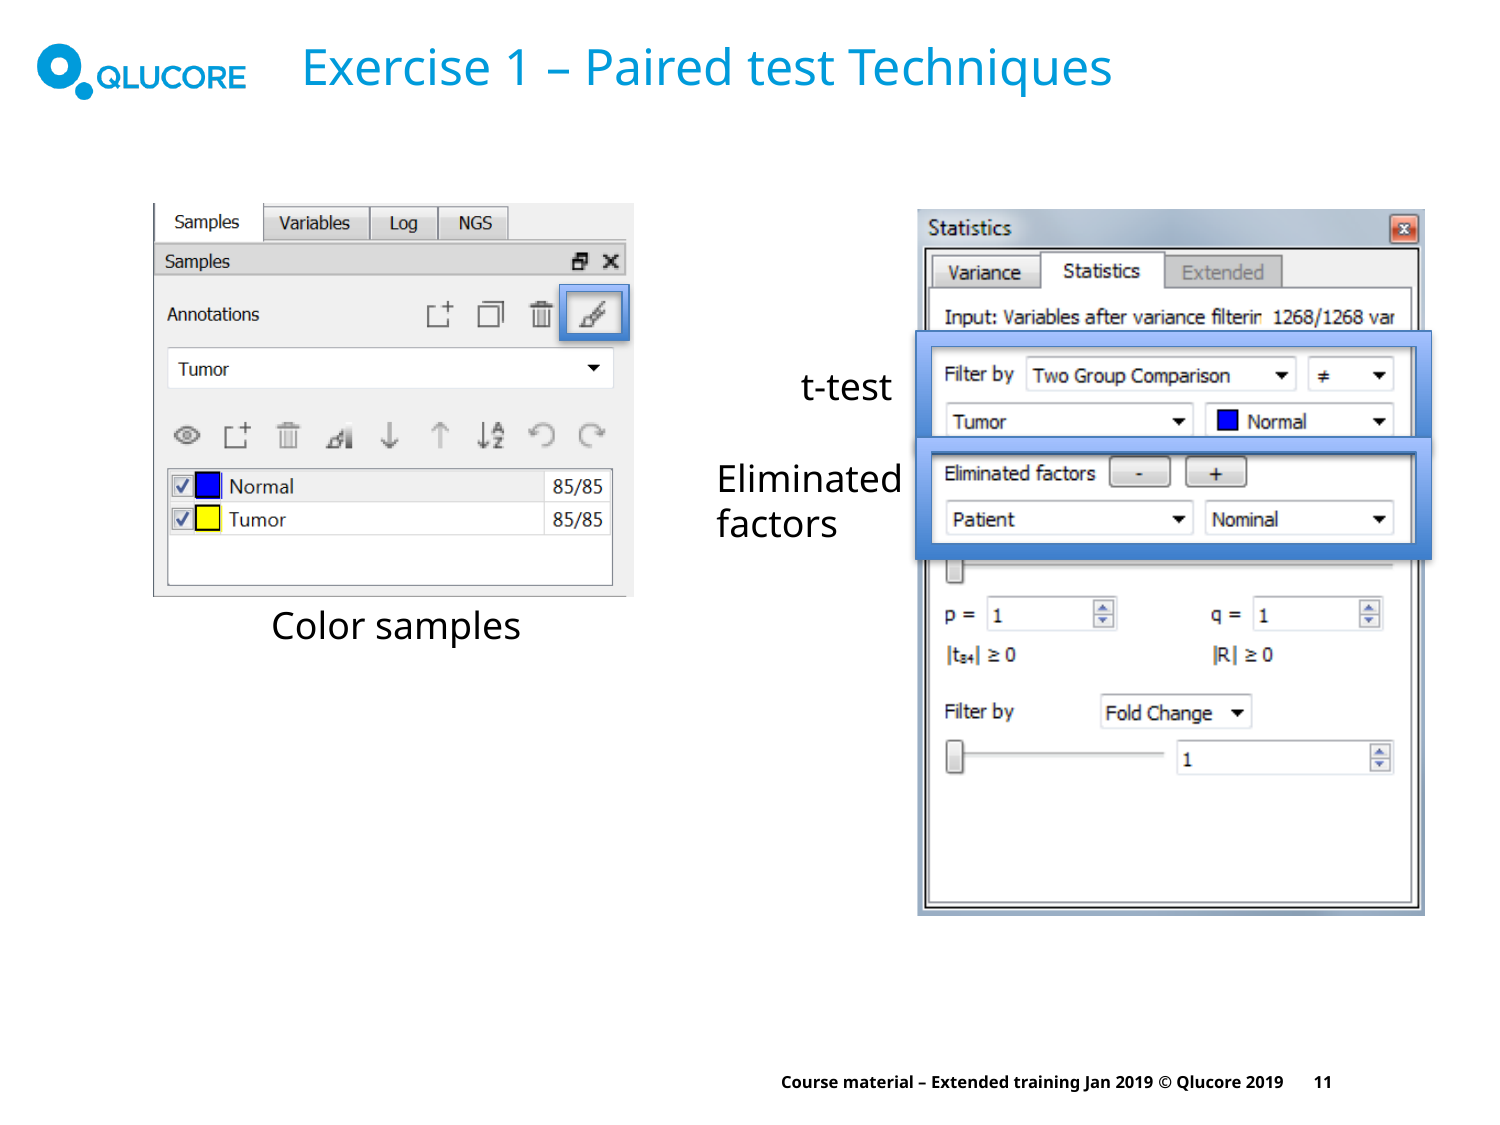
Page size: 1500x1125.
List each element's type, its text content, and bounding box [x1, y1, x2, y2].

text_box Eliminated factors [701, 447, 909, 553]
picture [153, 203, 634, 597]
text_box Color samples [256, 605, 537, 655]
title Exercise 1 – Paired test Techniques [286, 7, 1445, 124]
text_box t-test [786, 355, 908, 416]
picture [915, 209, 1426, 916]
